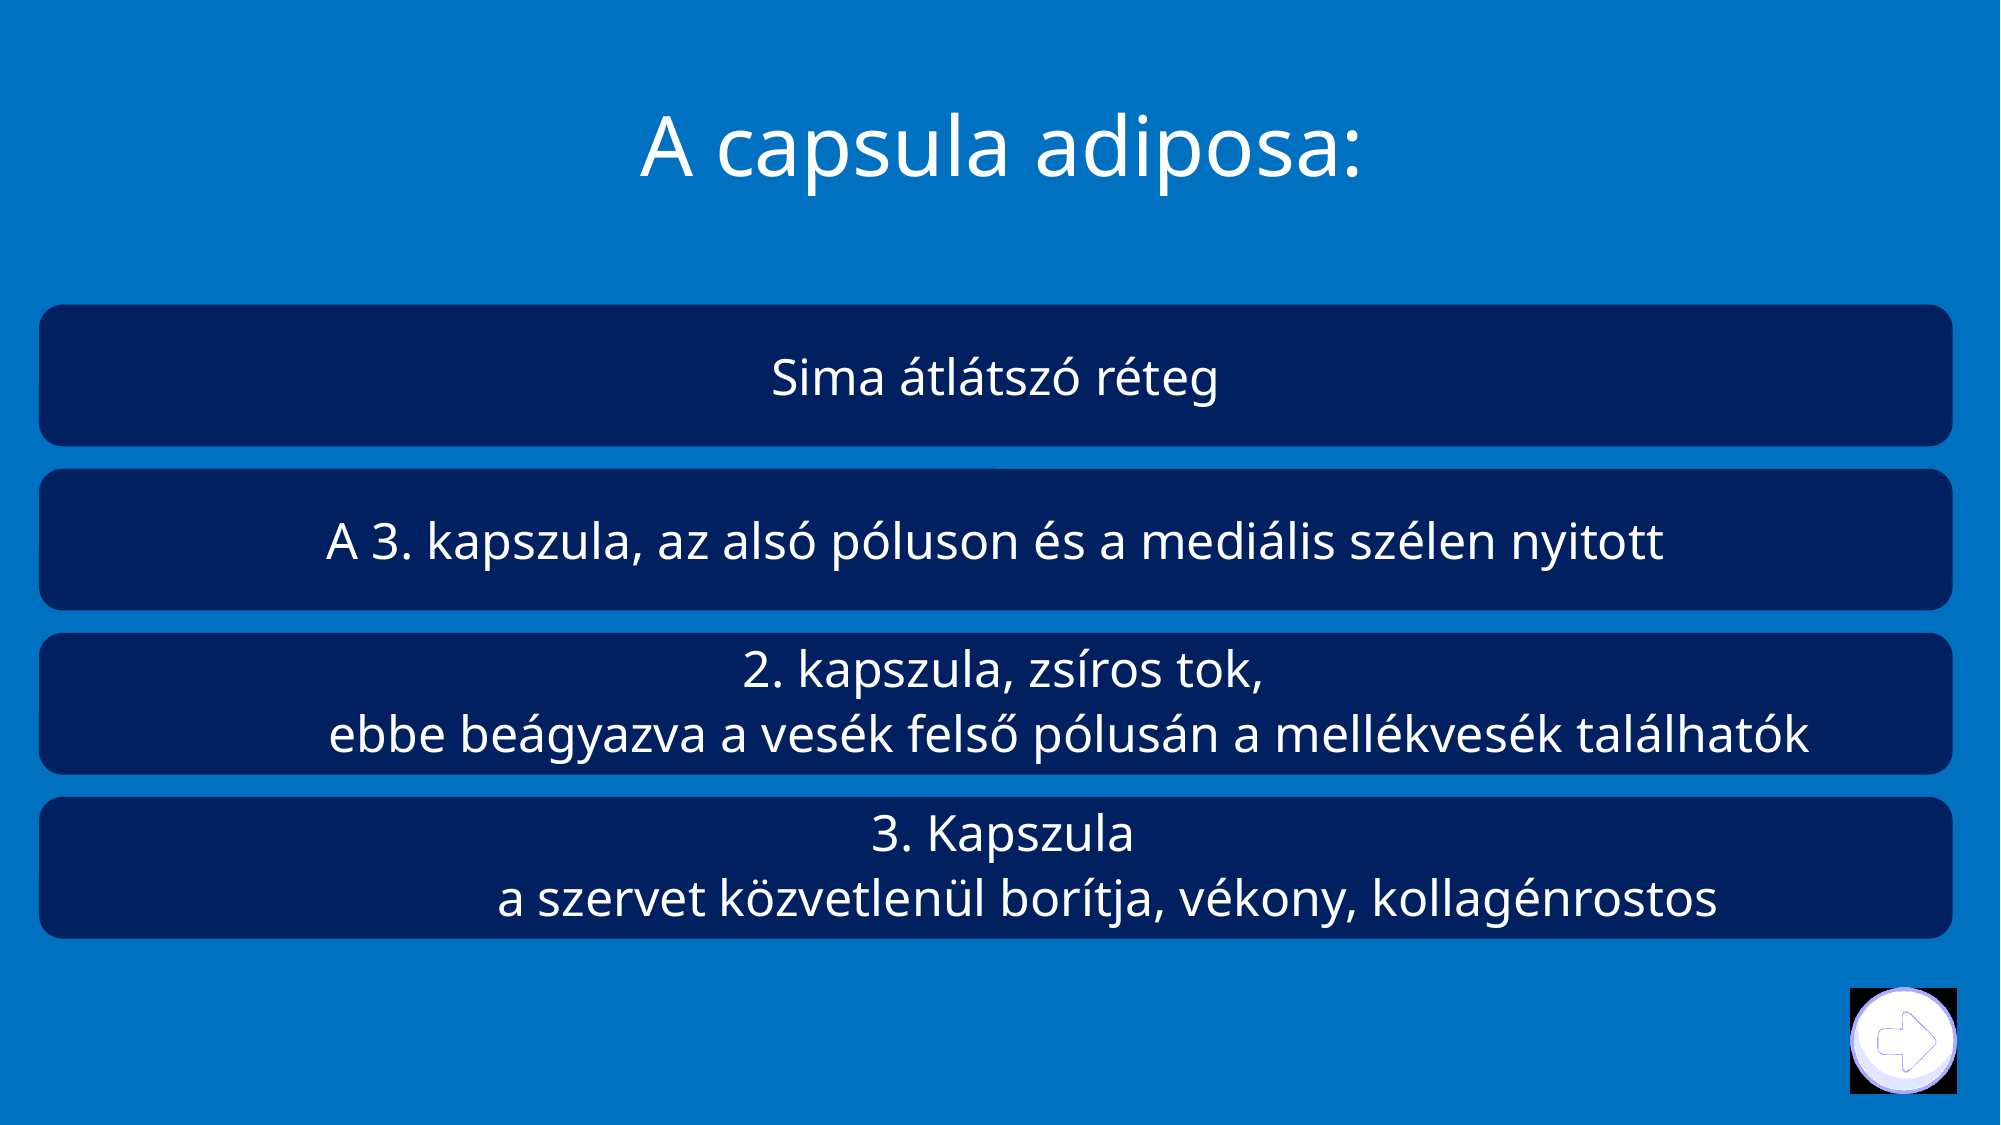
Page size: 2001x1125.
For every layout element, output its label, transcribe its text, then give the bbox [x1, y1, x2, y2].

text_box Sima átlátszó réteg [38, 304, 1953, 447]
text_box 2. kapszula, zsíros tok, ebbe beágyazva a vesék felső pólusán a mellékvesék találhatók [38, 632, 1953, 775]
text_box A 3. kapszula, az alsó póluson és a mediális szélen nyitott [38, 468, 1953, 611]
text_box A capsula adiposa: [48, 65, 1957, 221]
picture [1850, 987, 1957, 1095]
text_box 3. Kapszula a szervet közvetlenül borítja, vékony, kollagénrostos [38, 796, 1953, 939]
